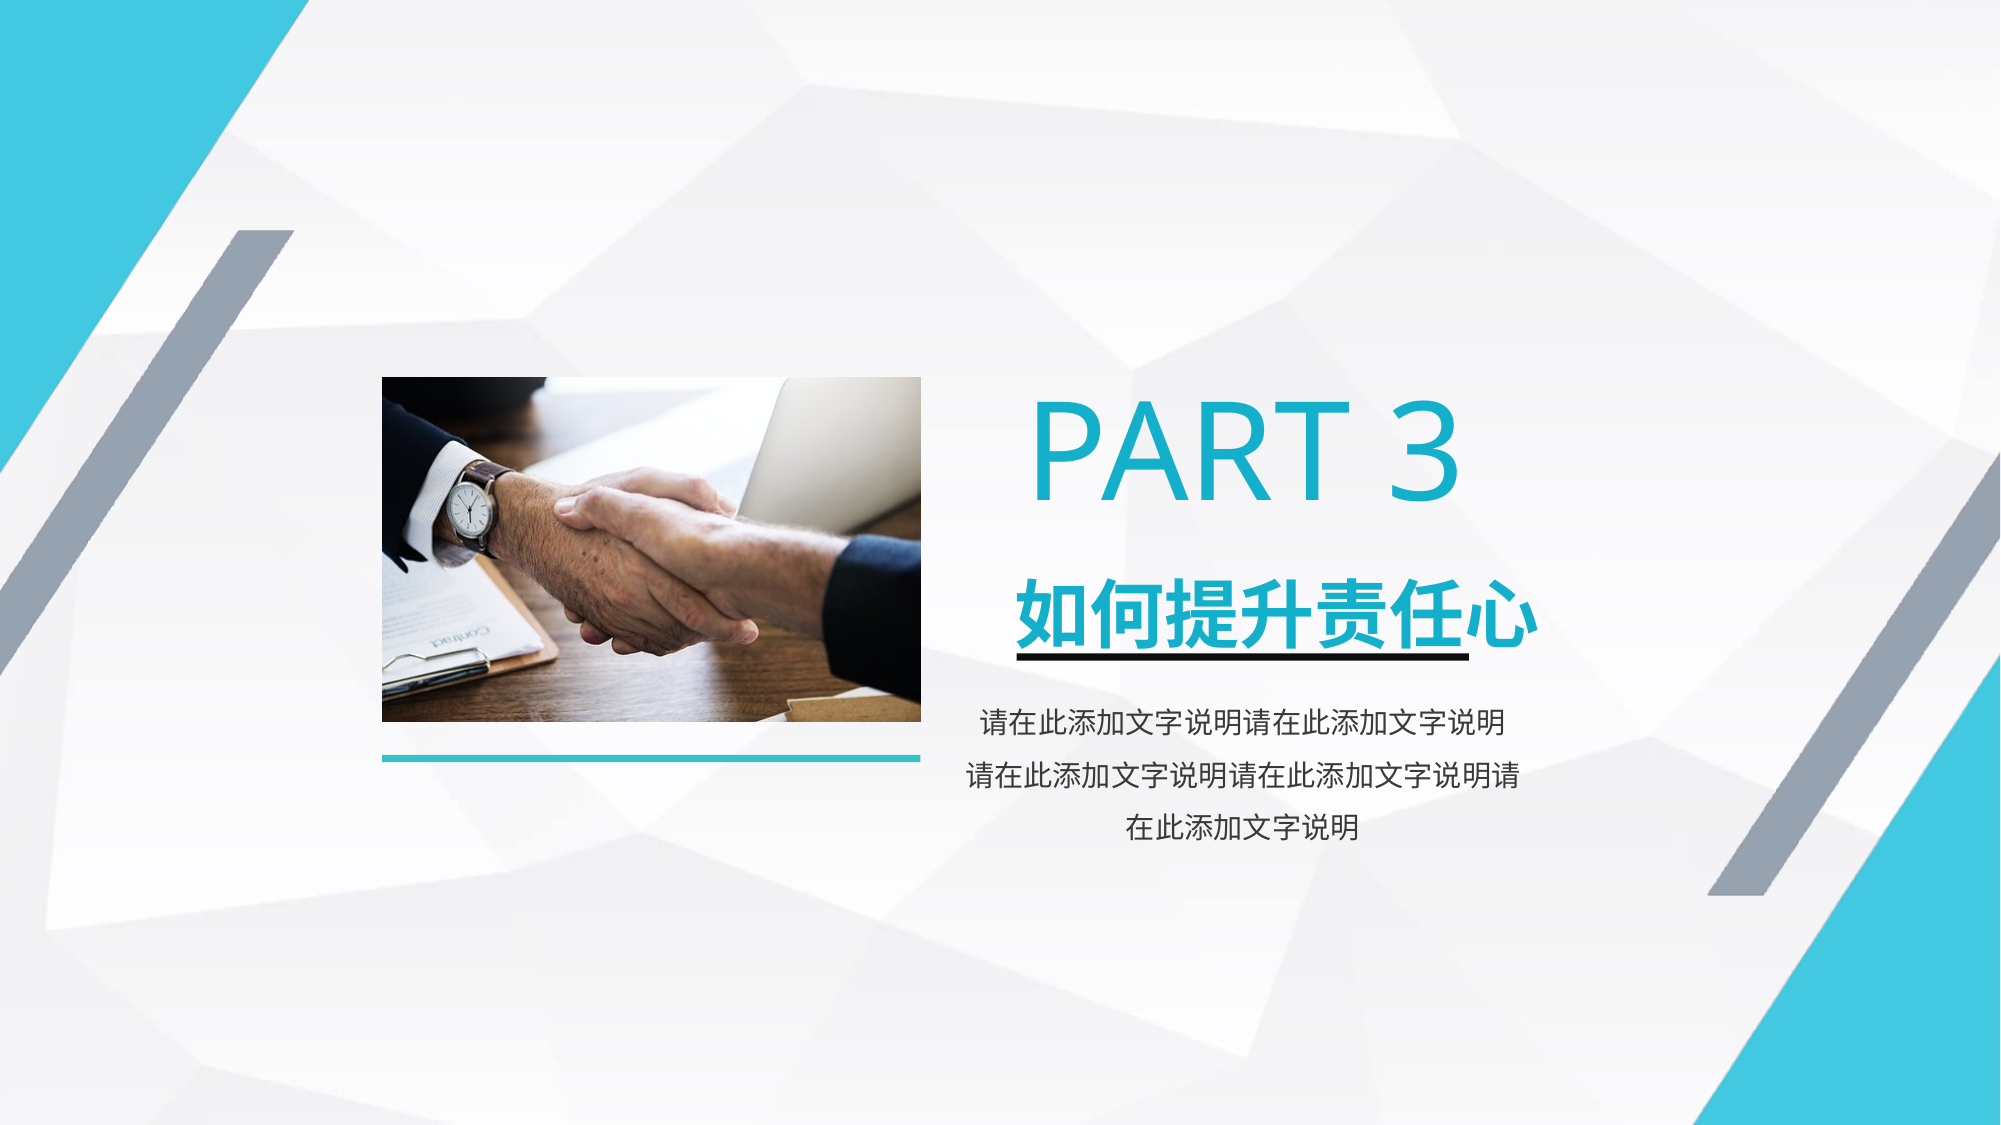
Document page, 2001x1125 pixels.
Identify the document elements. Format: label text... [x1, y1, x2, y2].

text_box [1016, 652, 1470, 662]
text_box PART 3 [1010, 355, 1481, 536]
text_box 如何提升责任心 [999, 541, 1623, 665]
text_box [381, 754, 921, 763]
picture [0, 0, 2000, 1125]
text_box 请在此添加文字说明请在此添加文字说明 请在此添加文字说明请在此添加文字说明请在此添加文字说明 [947, 679, 1539, 887]
